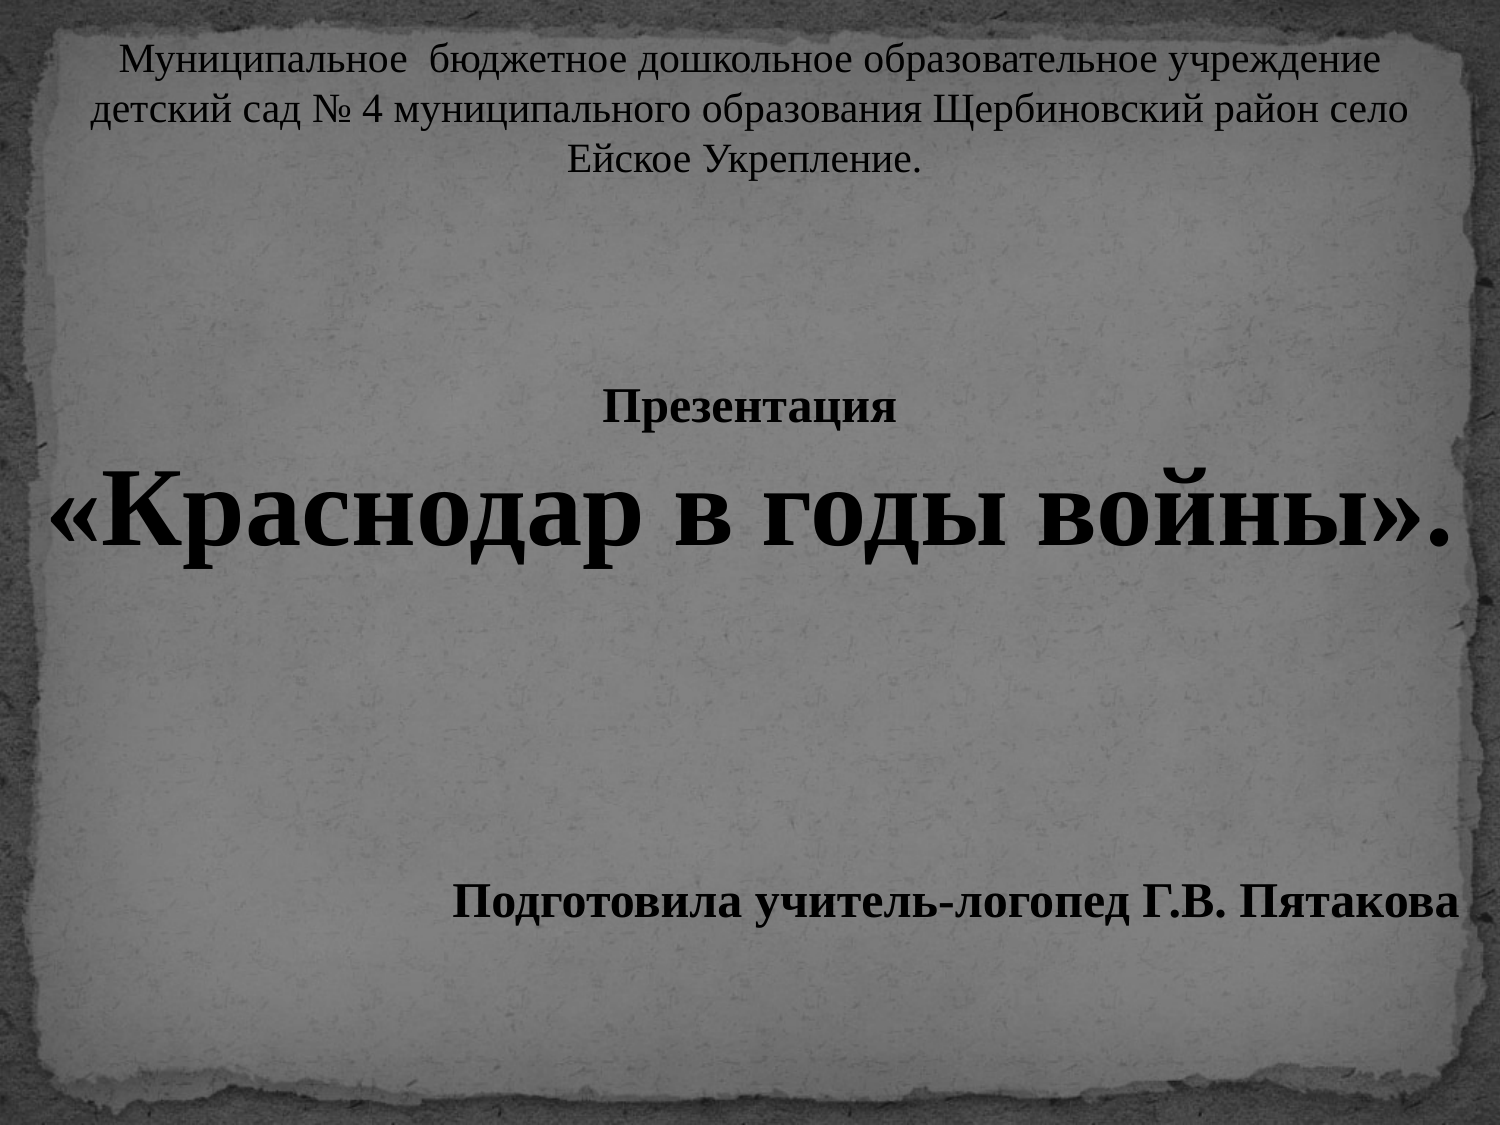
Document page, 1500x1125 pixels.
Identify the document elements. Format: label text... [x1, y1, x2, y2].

text_box Презентация «Краснодар в годы войны». Подготовила учитель-логопед Г.В. Пятакова [0, 105, 1500, 936]
text_box Муниципальное бюджетное дошкольное образовательное учреждение детский сад № 4 муниципального образования Щербиновский район село Ейское Укрепление. [35, 23, 1465, 189]
